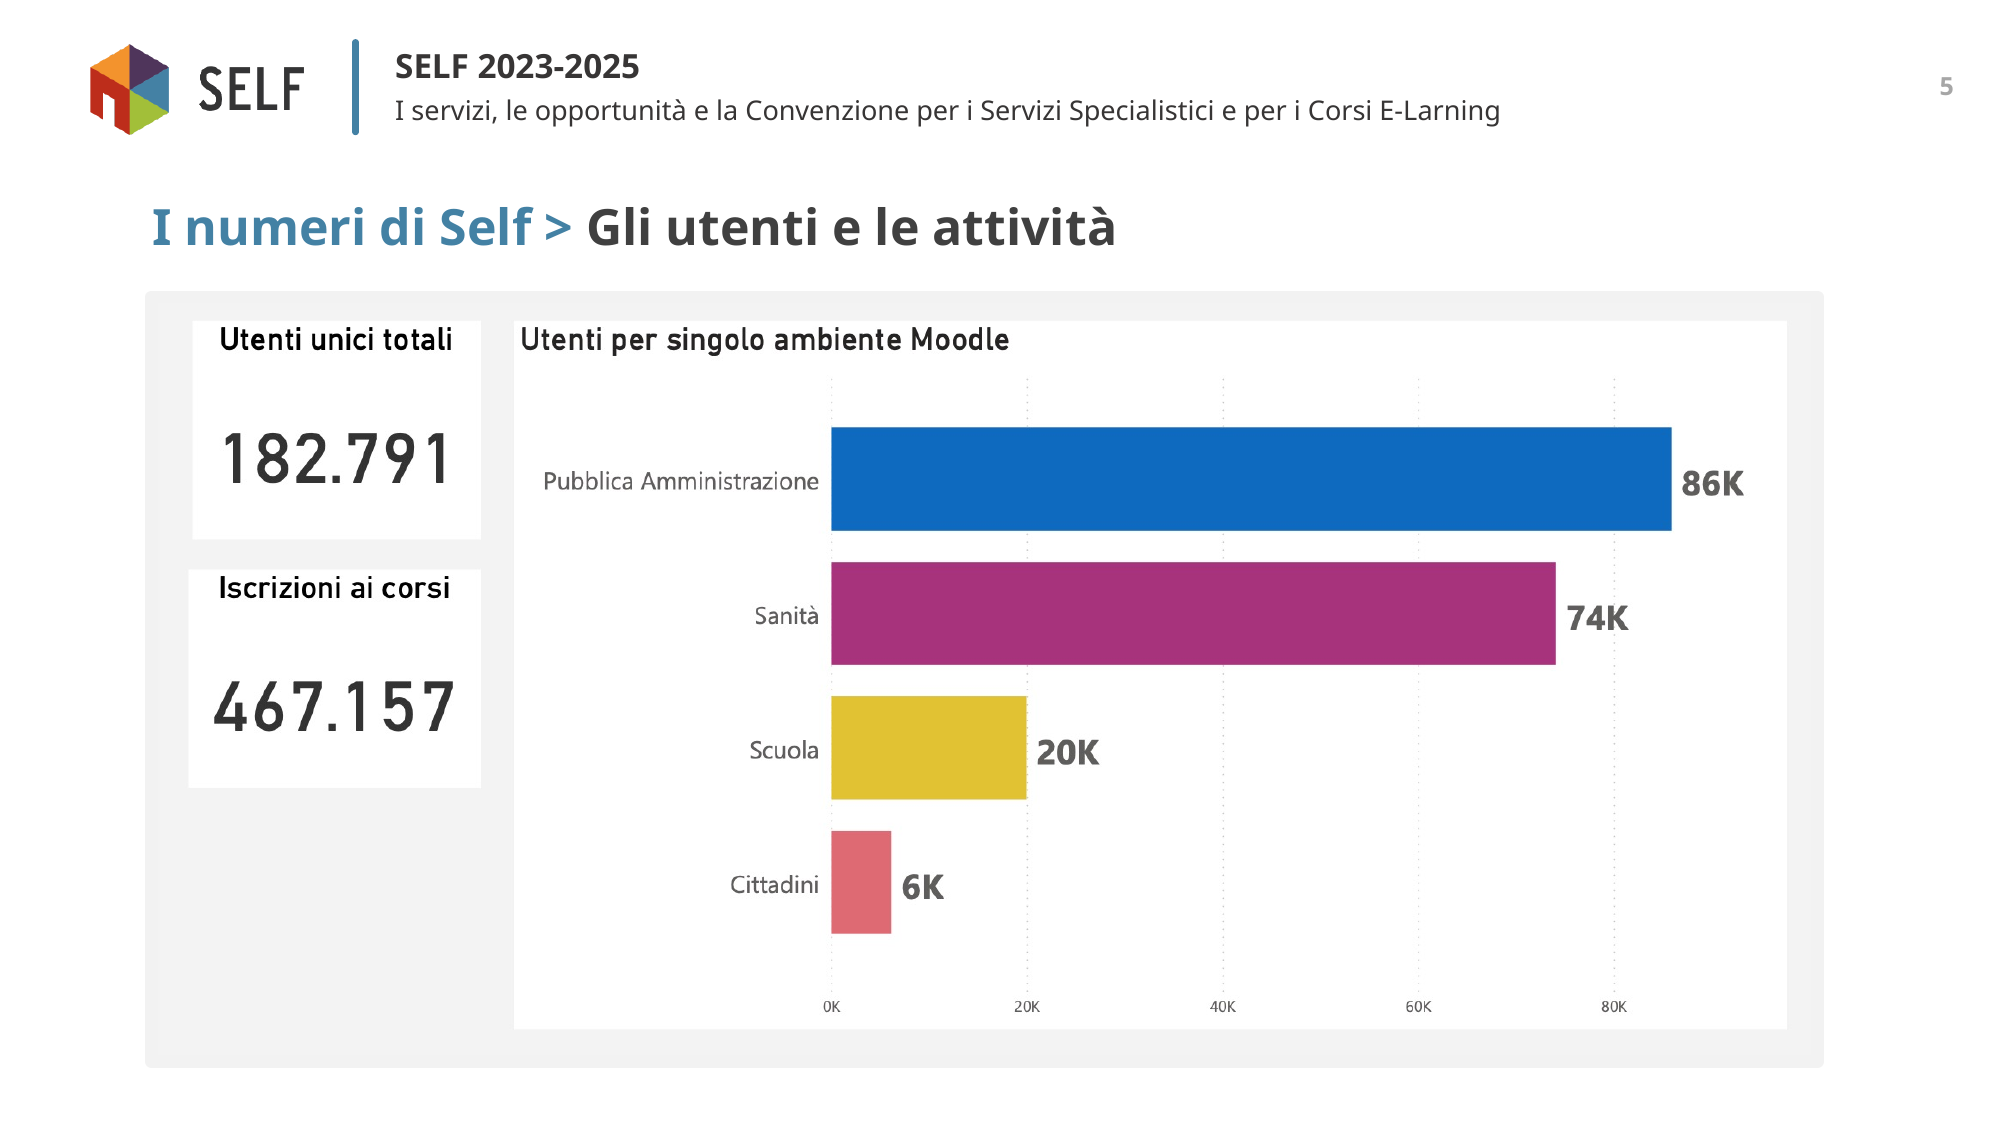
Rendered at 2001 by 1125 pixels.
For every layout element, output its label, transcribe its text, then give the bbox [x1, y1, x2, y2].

list I servizi, le opportunità e la Convenzione per i Servizi Specialistici e per i Corsi E-Larning [380, 69, 1812, 155]
title I numeri di Self > Gli utenti e le attività [137, 180, 1863, 278]
picture [157, 303, 1812, 1056]
list SELF 2023-2025 [380, 42, 1744, 69]
picture [90, 44, 304, 135]
